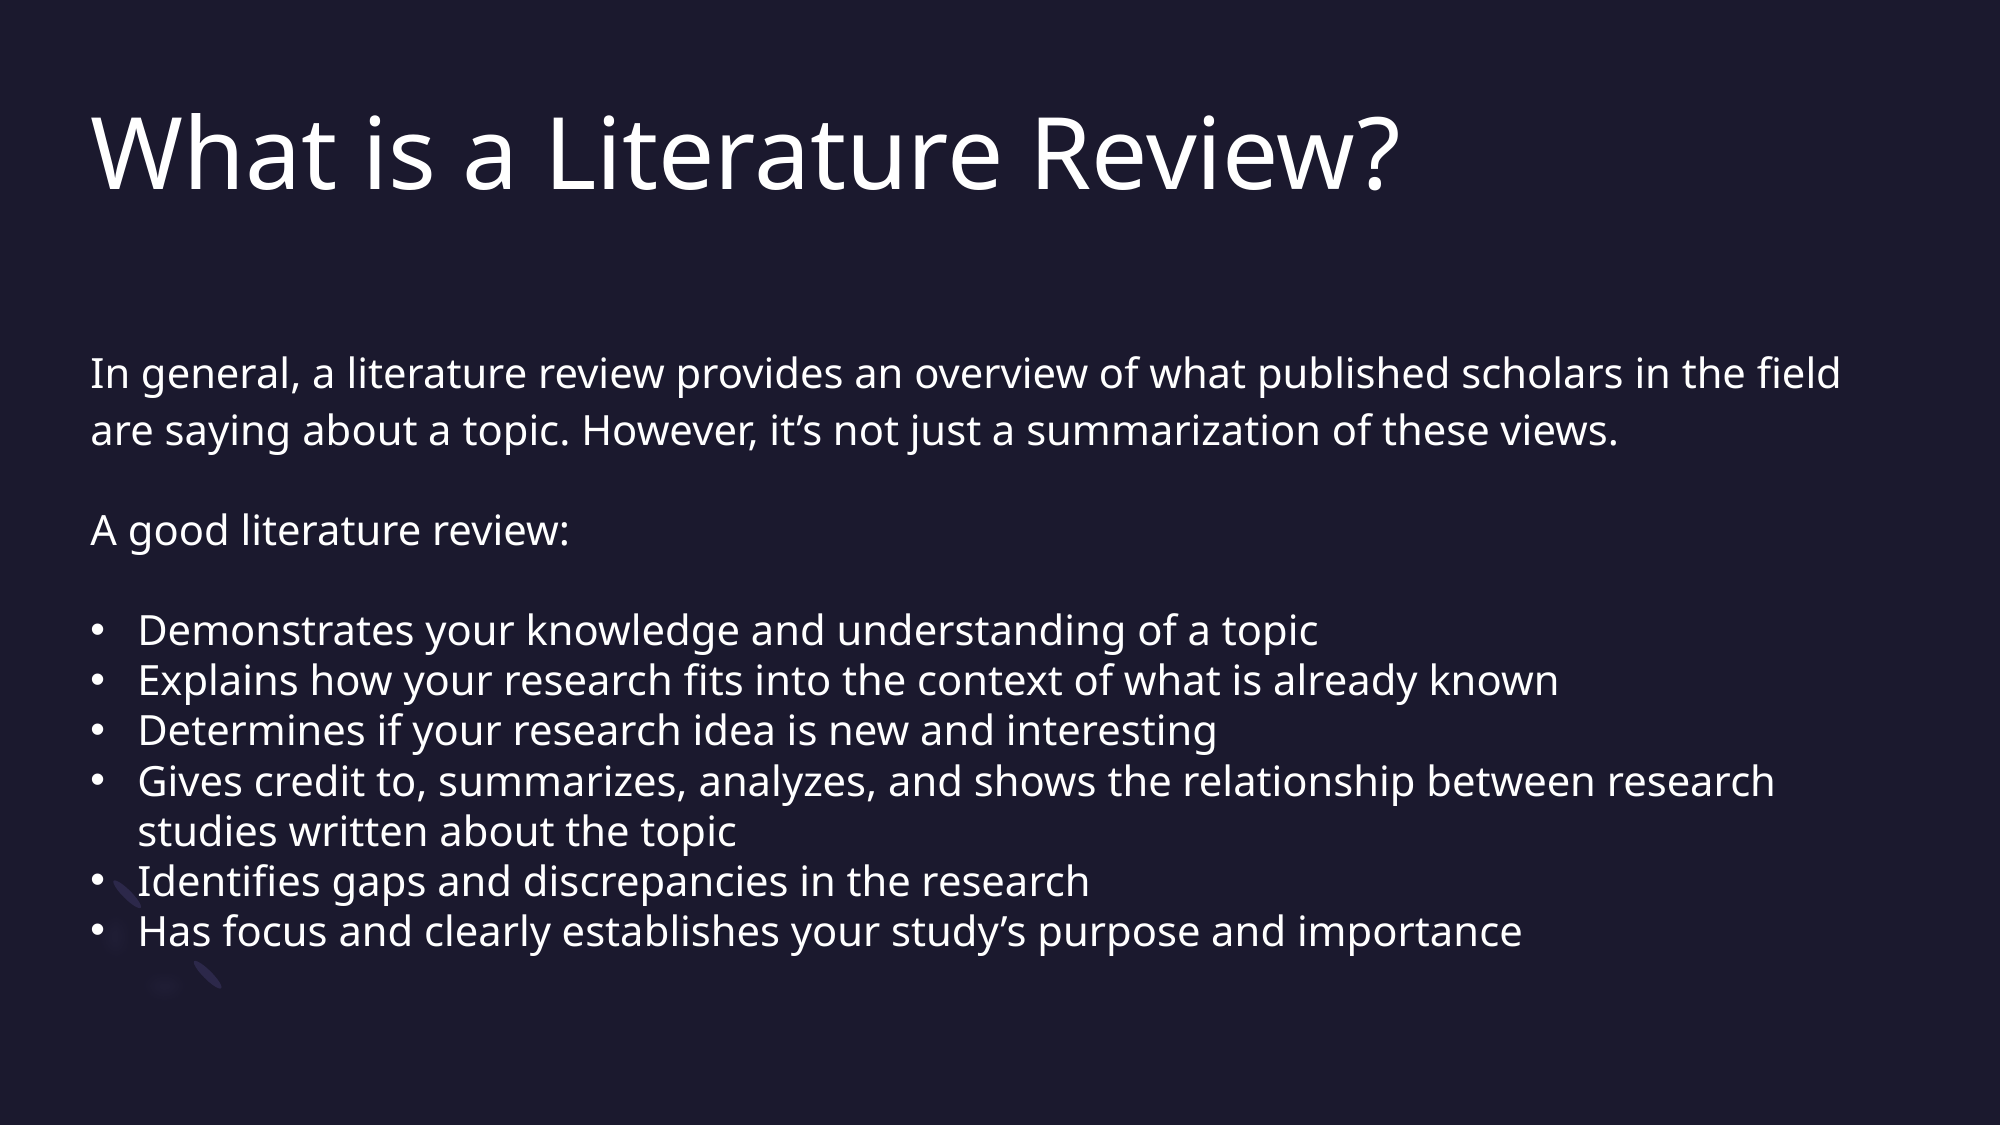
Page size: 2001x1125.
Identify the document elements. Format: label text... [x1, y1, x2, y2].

title What is a Literature Review? [90, 90, 1910, 309]
list In general, a literature review provides an overview of what published scholars in the field are saying about a topic. However, it’s not just a summarization of these views. A good literature review: Demonstrates your knowledge and understanding of a topic Explains how your research fits into the context of what is already known Determines if your research idea is new and interesting Gives credit to, summarizes, analyzes, and shows the relationship between research studies written about the topic Identifies gaps and discrepancies in the research Has focus and clearly establishes your study’s purpose and importance [90, 346, 1910, 1000]
